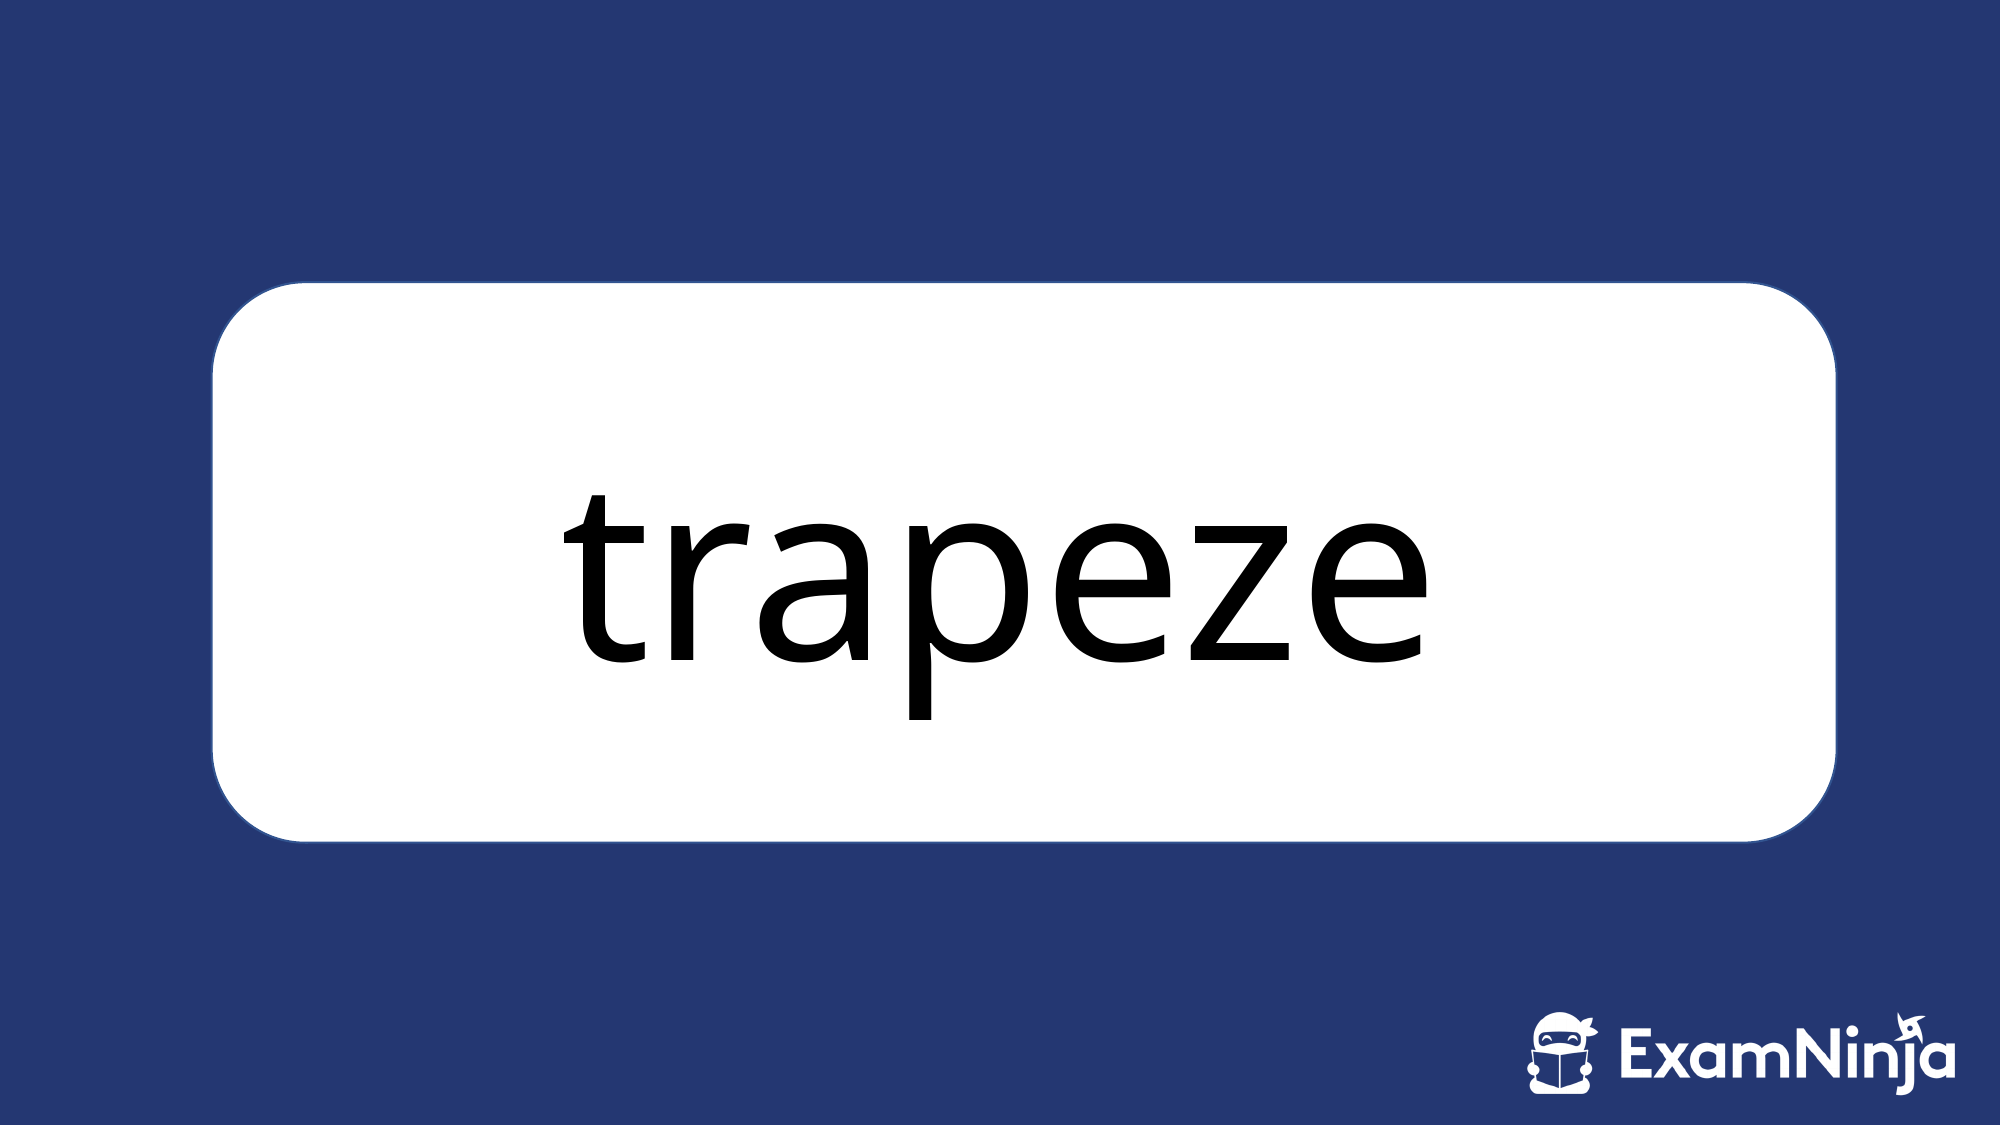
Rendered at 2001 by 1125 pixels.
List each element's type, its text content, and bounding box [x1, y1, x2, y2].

text_box [210, 281, 1838, 403]
text_box trapeze [143, 403, 1857, 719]
picture [1501, 1003, 1979, 1102]
text_box [210, 719, 1838, 844]
